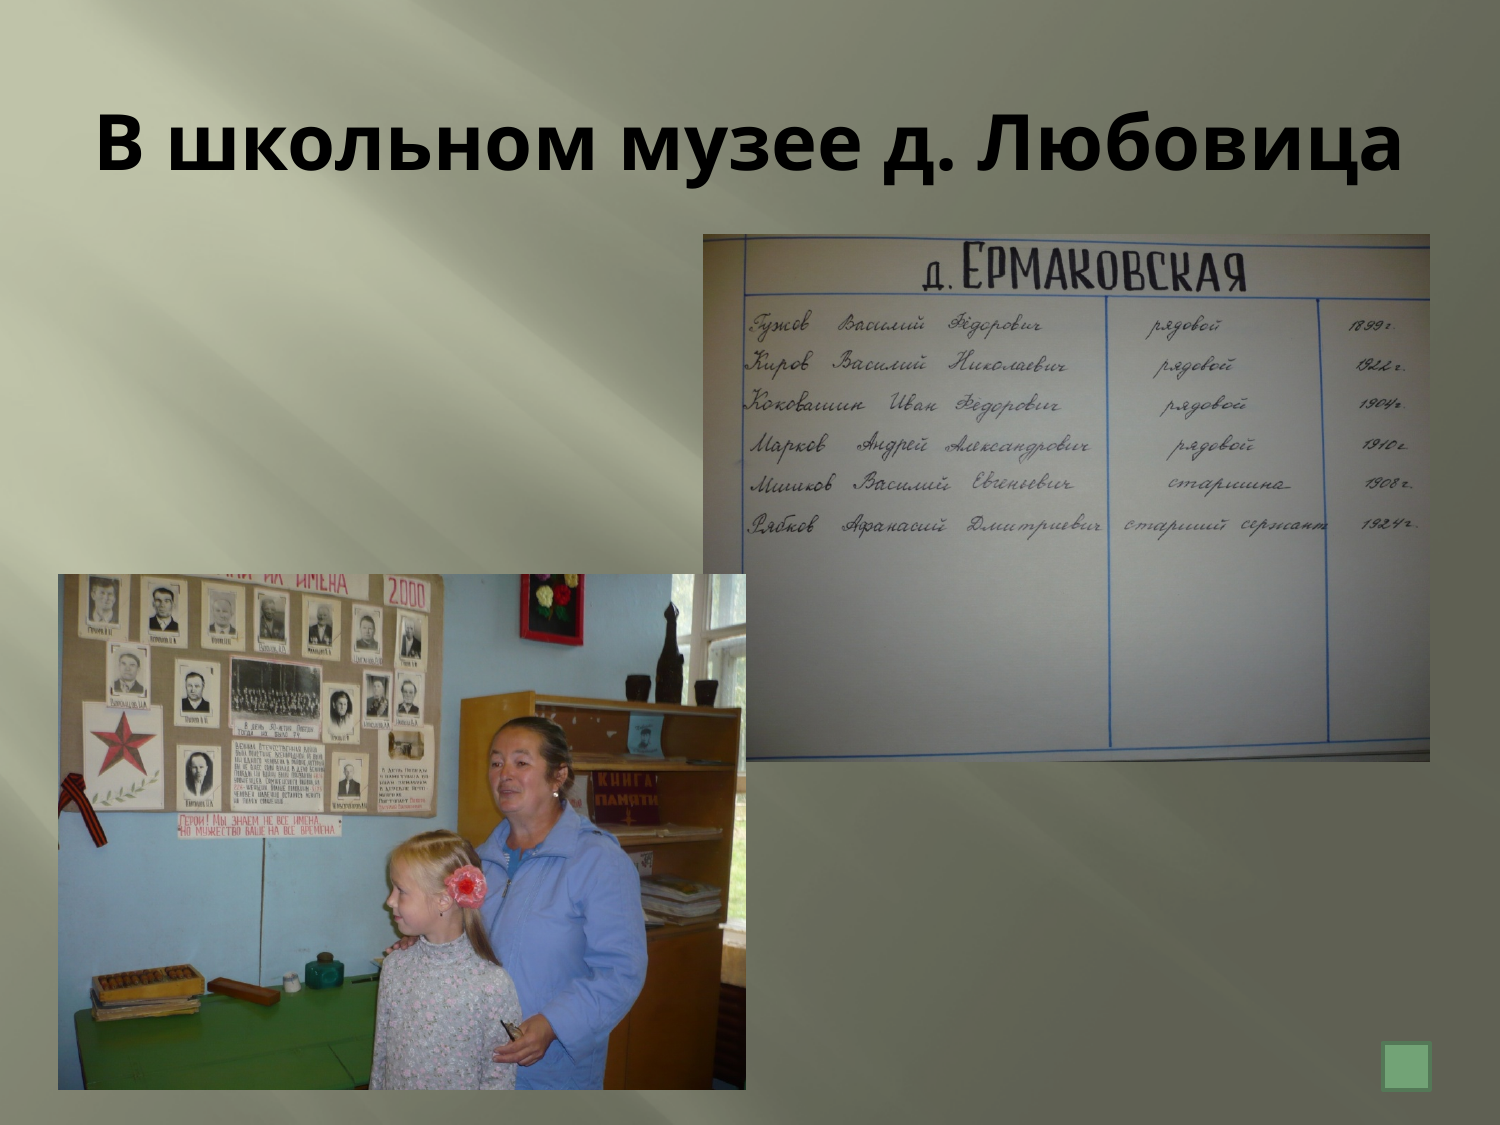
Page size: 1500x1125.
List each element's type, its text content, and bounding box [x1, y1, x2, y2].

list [58, 573, 747, 1091]
title В школьном музее д. Любовица [75, 45, 1425, 233]
text_box [1381, 1041, 1432, 1092]
picture [702, 234, 1430, 762]
